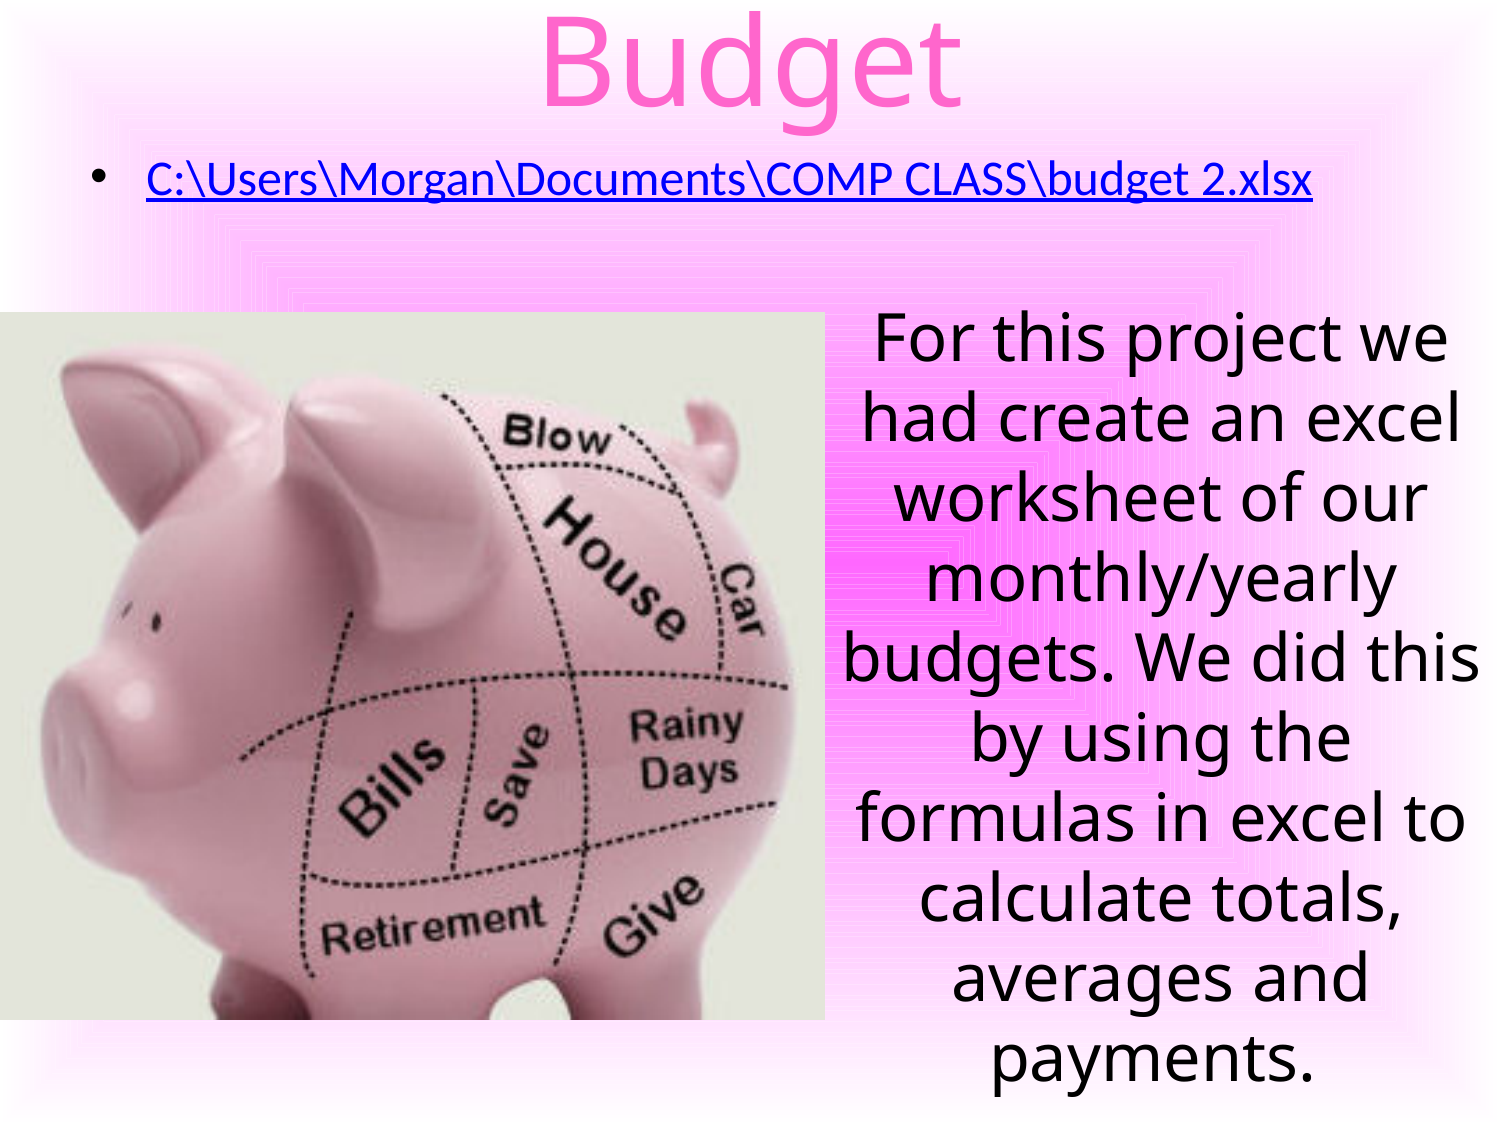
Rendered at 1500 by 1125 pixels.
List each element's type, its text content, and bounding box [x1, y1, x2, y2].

picture [0, 312, 825, 1021]
text_box For this project we had create an excel worksheet of our monthly/yearly budgets. We did this by using the formulas in excel to calculate totals, averages and payments. [824, 287, 1500, 1102]
title Budget [75, 0, 1425, 137]
list C:\Users\Morgan\Documents\COMP CLASS\budget 2.xlsx [75, 137, 1425, 275]
